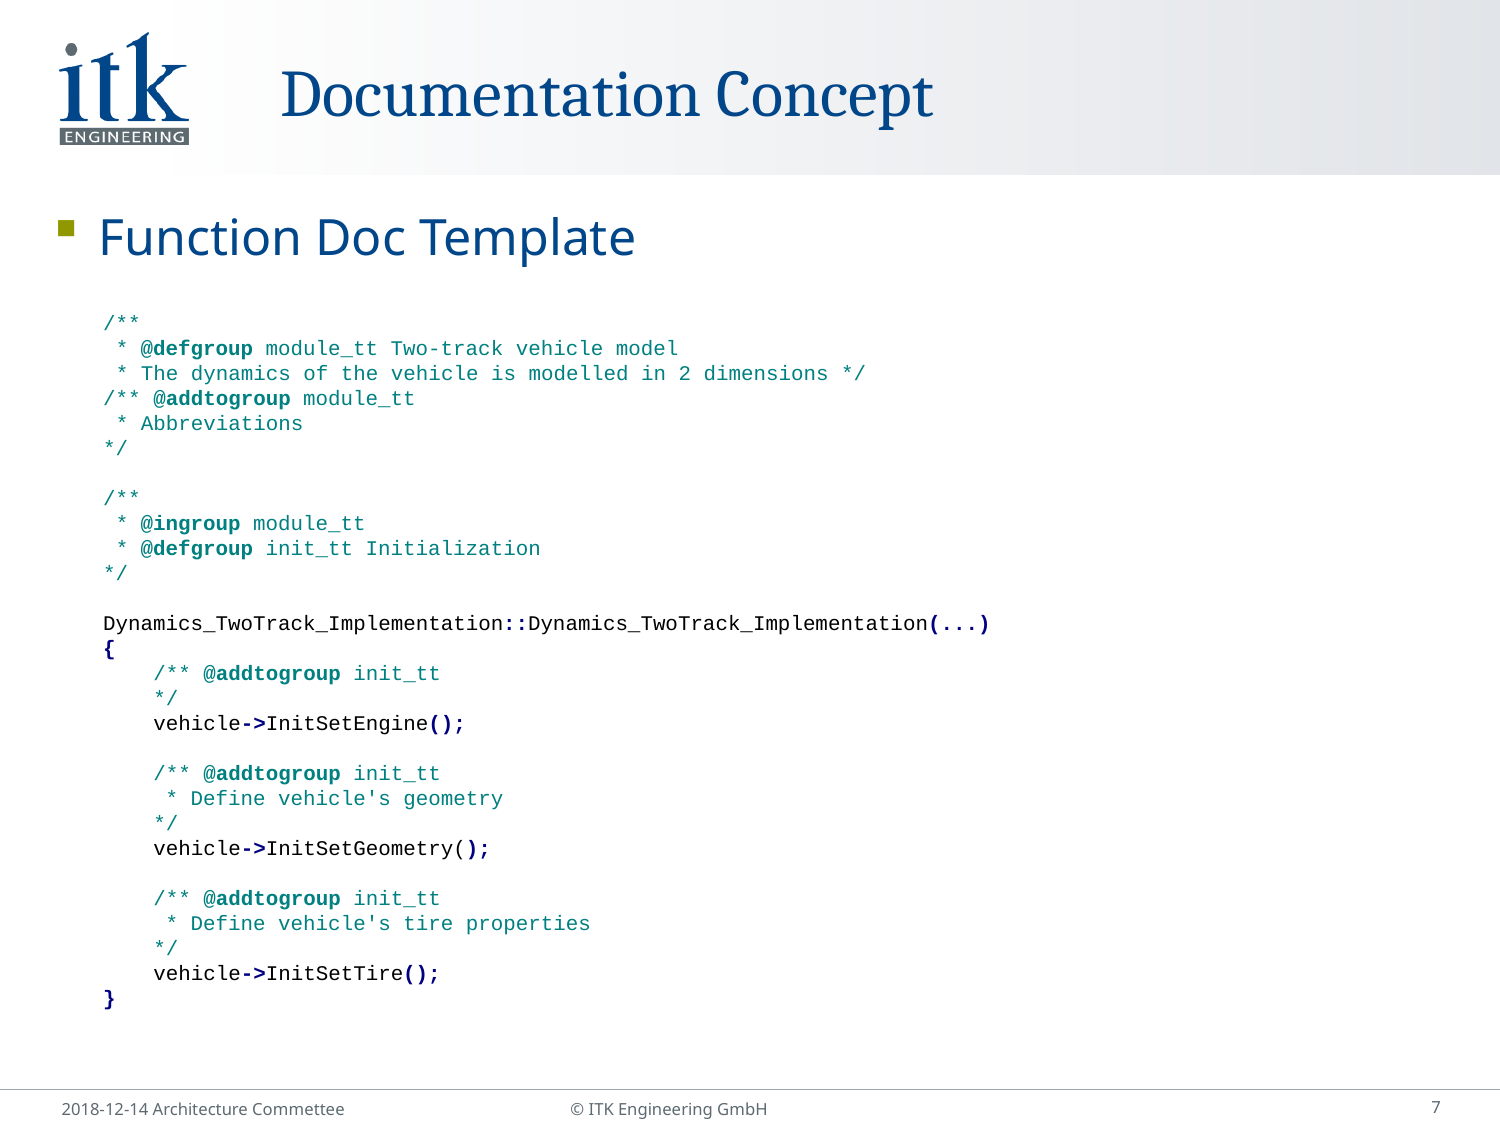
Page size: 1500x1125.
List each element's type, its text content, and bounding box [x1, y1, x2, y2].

list Function Doc Template [53, 197, 1441, 1060]
slide_number 7 [1322, 1092, 1441, 1125]
title Documentation Concept [265, 17, 1442, 161]
footer © ITK Engineering GmbH [442, 1092, 1058, 1125]
picture [59, 32, 189, 145]
text_box /** * @defgroup module_tt Two-track vehicle model * The dynamics of the vehicle is modelled in 2 dimensions */ /** @addtogroup module_tt * Abbreviations */ /** * @ingroup module_tt * @defgroup init_tt Initialization */ Dynamics_TwoTrack_Implementation::Dynamics_TwoTrack_Implementation(...) { /** @addtogroup init_tt */ vehicle->InitSetEngine(); /** @addtogroup init_tt * Define vehicle's geometry */ vehicle->InitSetGeometry(); /** @addtogroup init_tt * Define vehicle's tire properties */ vehicle->InitSetTire(); } [88, 302, 1365, 1017]
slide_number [46, 1092, 401, 1125]
